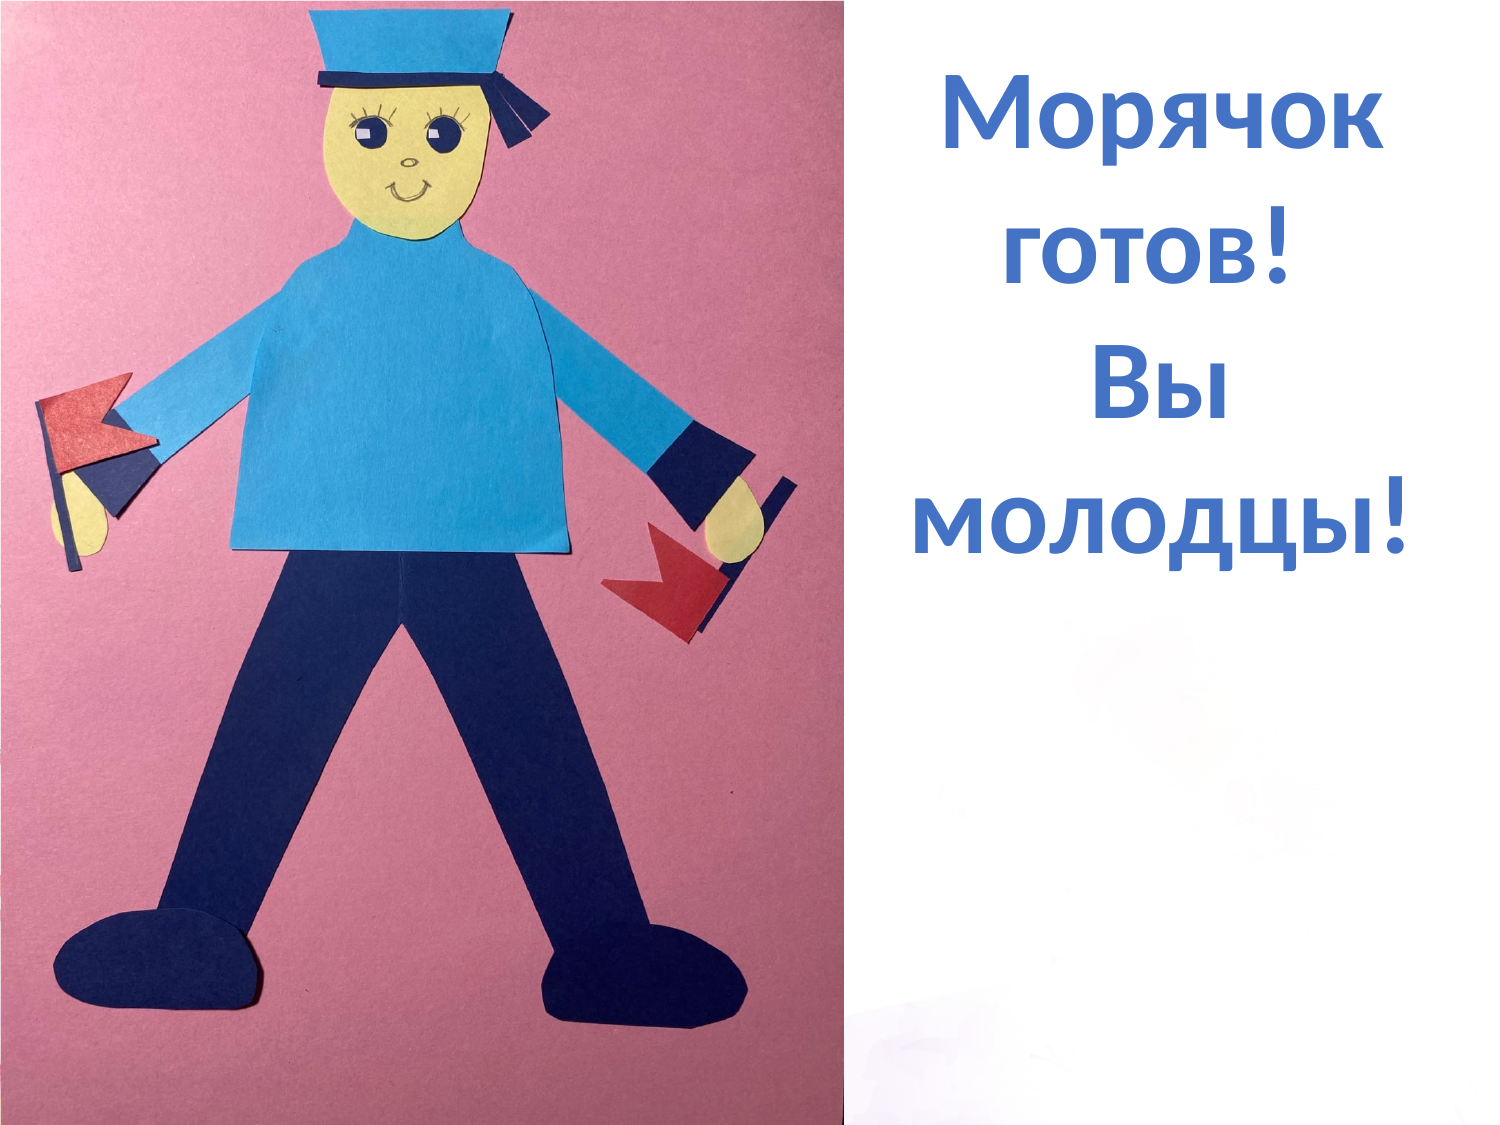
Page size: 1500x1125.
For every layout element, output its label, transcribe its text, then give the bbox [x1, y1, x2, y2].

picture [0, 0, 1500, 1125]
text_box Морячок готов! Вы молодцы! [843, 28, 1480, 584]
